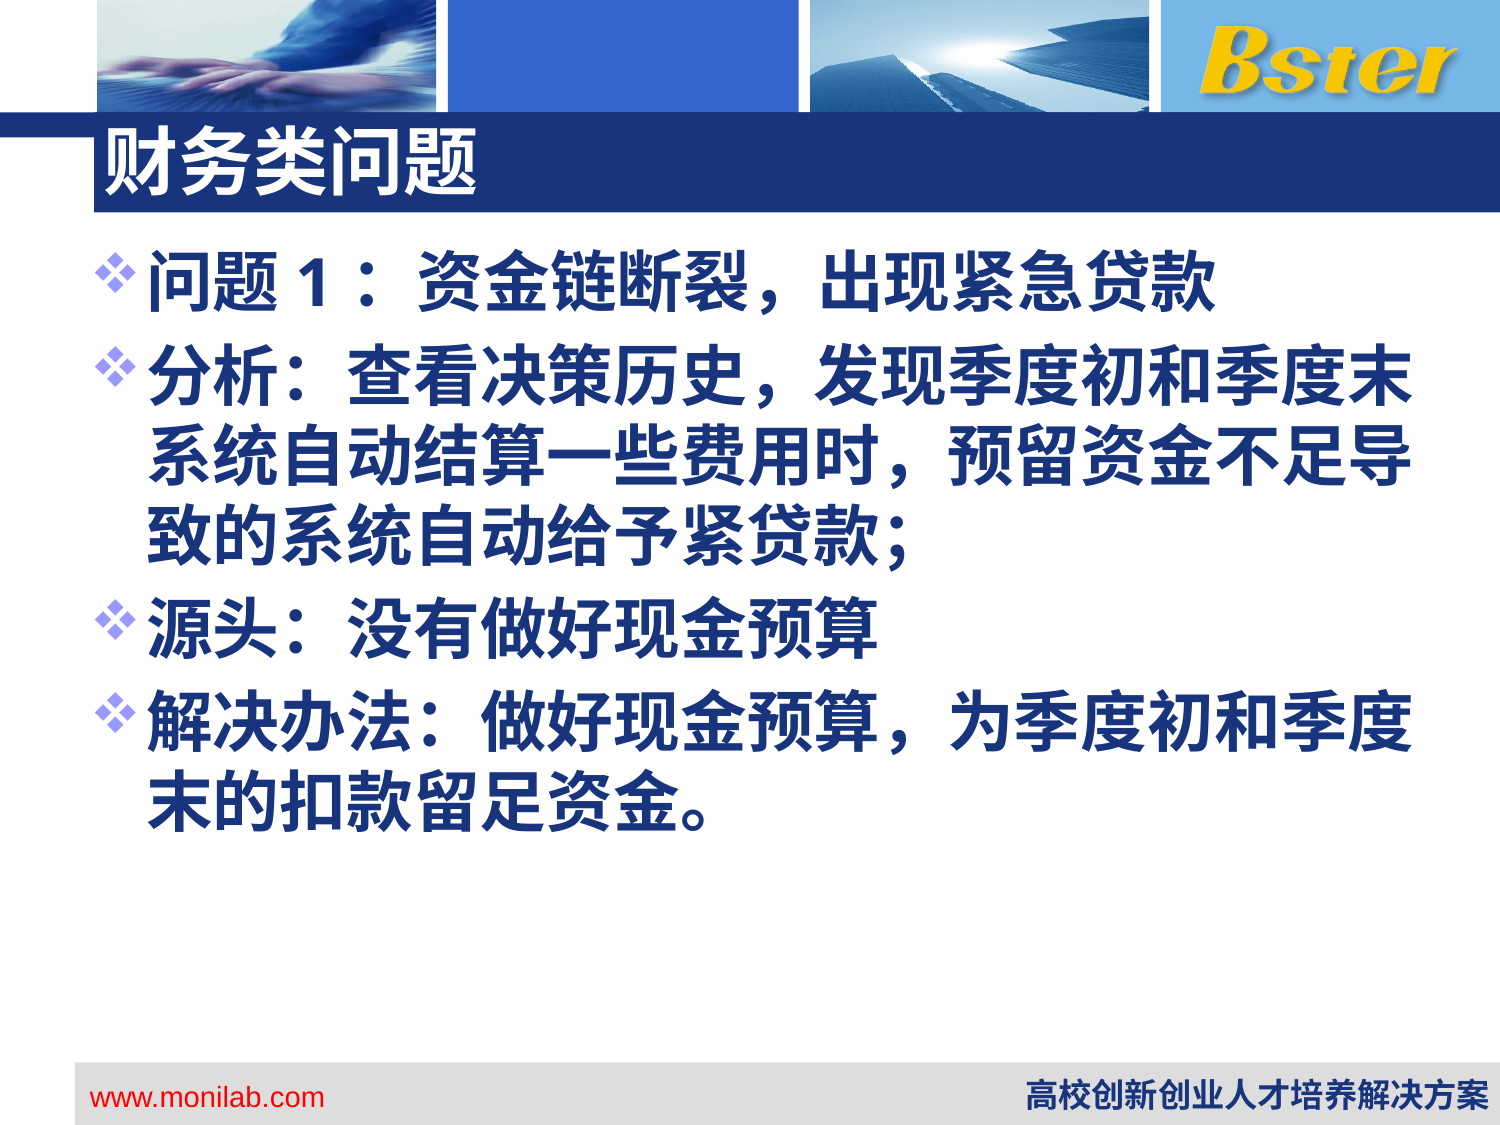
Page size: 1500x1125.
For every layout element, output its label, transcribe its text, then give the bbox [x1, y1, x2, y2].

list 问题1：资金链断裂，出现紧急贷款 分析：查看决策历史，发现季度初和季度末系统自动结算一些费用时，预留资金不足导致的系统自动给予紧贷款； 源头：没有做好现金预算 解决办法：做好现金预算，为季度初和季度末的扣款留足资金。 [74, 232, 1454, 1034]
picture [97, 0, 437, 112]
title 财务类问题 [88, 113, 1369, 206]
picture [1199, 26, 1458, 94]
picture [810, 0, 1150, 112]
